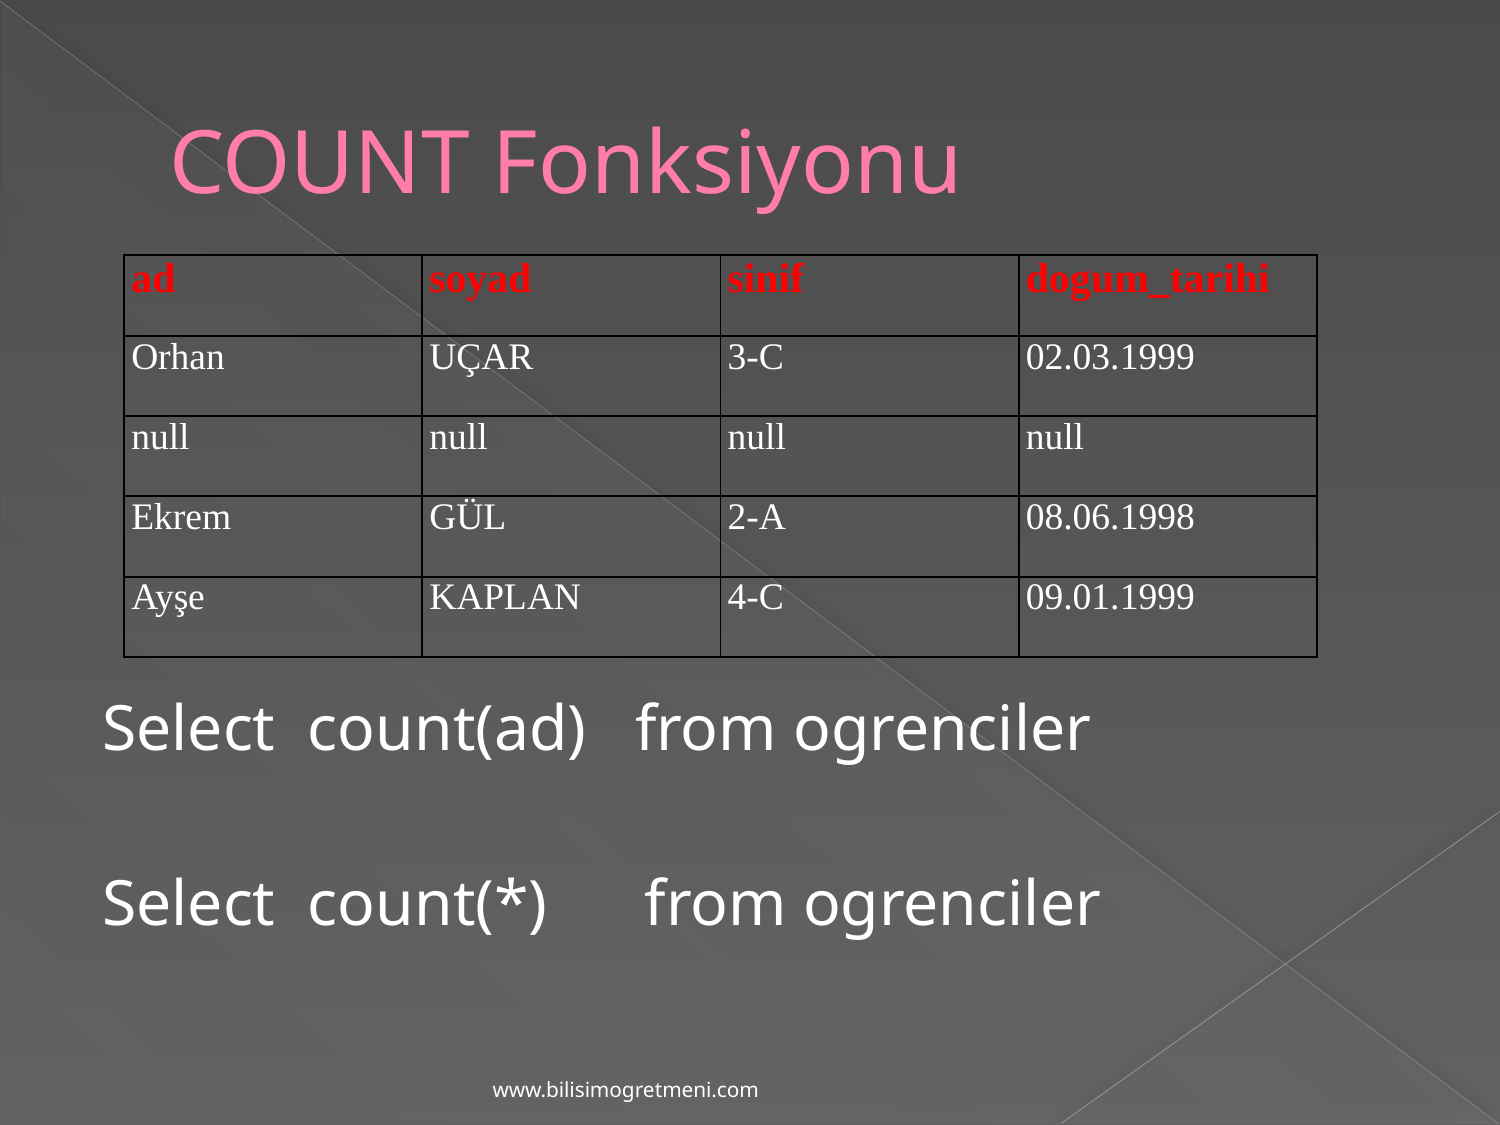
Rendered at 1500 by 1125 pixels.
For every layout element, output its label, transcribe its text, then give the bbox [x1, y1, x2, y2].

footer www.bilisimogretmeni.com [75, 1063, 774, 1113]
table_cell 3-C [721, 337, 1018, 415]
table_header soyad [423, 256, 720, 335]
table_cell null [423, 417, 720, 495]
table_cell 2-A [721, 497, 1018, 576]
table_cell GÜL [423, 497, 720, 576]
table_cell Orhan [125, 337, 421, 415]
table_cell Ekrem [125, 497, 421, 576]
table_cell KAPLAN [423, 578, 720, 656]
list Select count(ad) from ogrenciler Select count(*) from ogrenciler [76, 243, 1427, 1106]
title COUNT Fonksiyonu [75, 43, 1425, 274]
table_cell 09.01.1999 [1020, 578, 1316, 656]
table_header sinif [721, 256, 1018, 335]
table_cell 4-C [721, 578, 1018, 656]
table_cell 08.06.1998 [1020, 497, 1316, 576]
table_cell null [721, 417, 1018, 495]
table_cell UÇAR [423, 337, 720, 415]
table_header ad [125, 256, 421, 335]
table_cell null [1020, 417, 1316, 495]
table_cell 02.03.1999 [1020, 337, 1316, 415]
table_header dogum_tarihi [1020, 256, 1316, 335]
table_cell null [125, 417, 421, 495]
table_cell Ayşe [125, 578, 421, 656]
